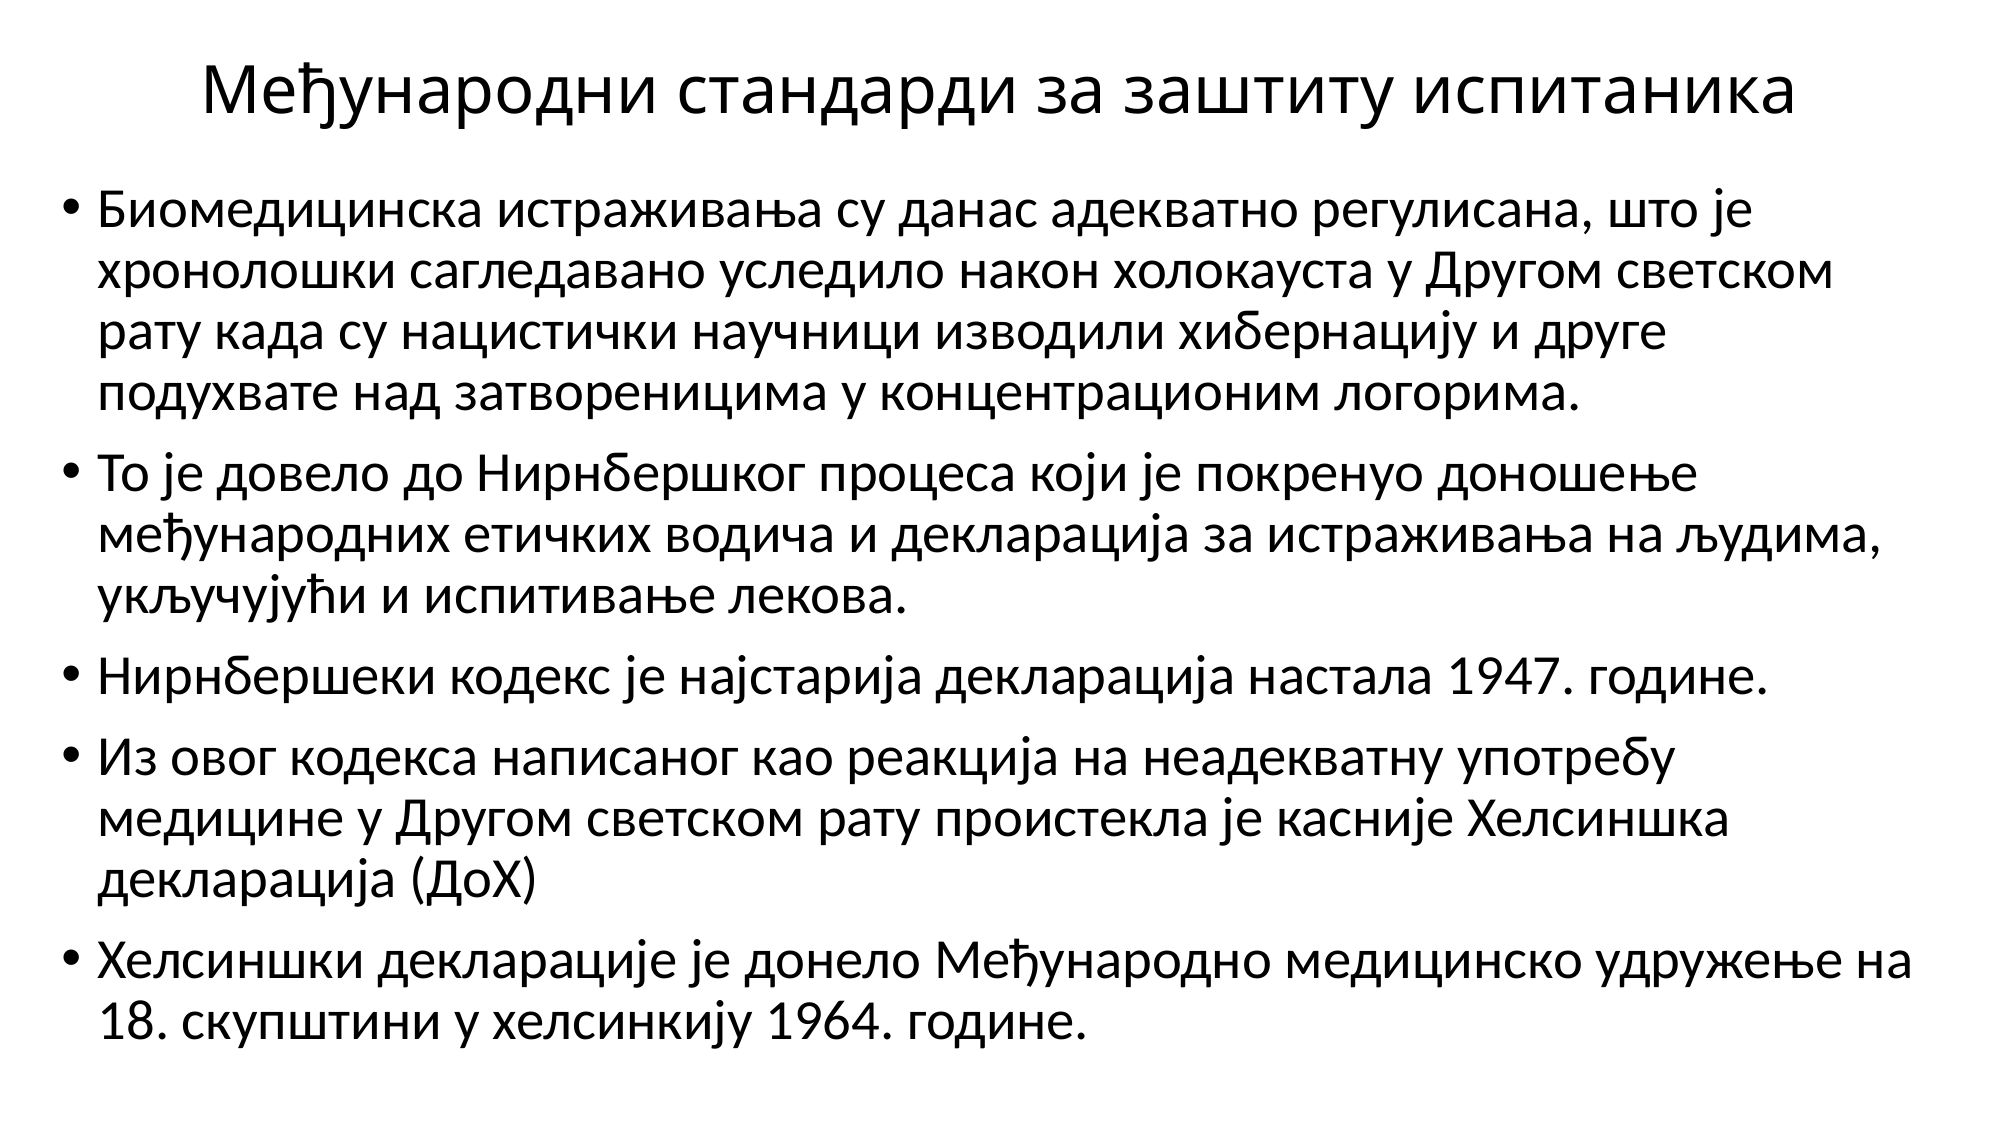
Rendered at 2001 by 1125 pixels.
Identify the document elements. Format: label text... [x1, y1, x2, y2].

title Међународни стандарди за заштиту испитаника [137, 44, 1863, 140]
list Биомедицинска истраживања су данас адекватно регулисана, што је хронолошки сагледавано уследило након холокауста у Другом светском рату када су нацистички научници изводили хибернацију и друге подухвате над затвореницима у концентрационим логорима. То је довело до Нирнбершког процеса који је покренуо доношење међународних етичких водича и декларација за истраживања на људима, укључујући и испитивање лекова. Нирнбершеки кодекс је најстарија декларација настала 1947. године. Из овог кодекса написаног као реакција на неадекватну употребу медицине у Другом светском рату проистекла је касније Хелсиншка декларација (ДоХ) Хелсиншки декларације је донело Међународно медицинско удружење на 18. скупштини у хелсинкију 1964. године. [46, 171, 1936, 1063]
